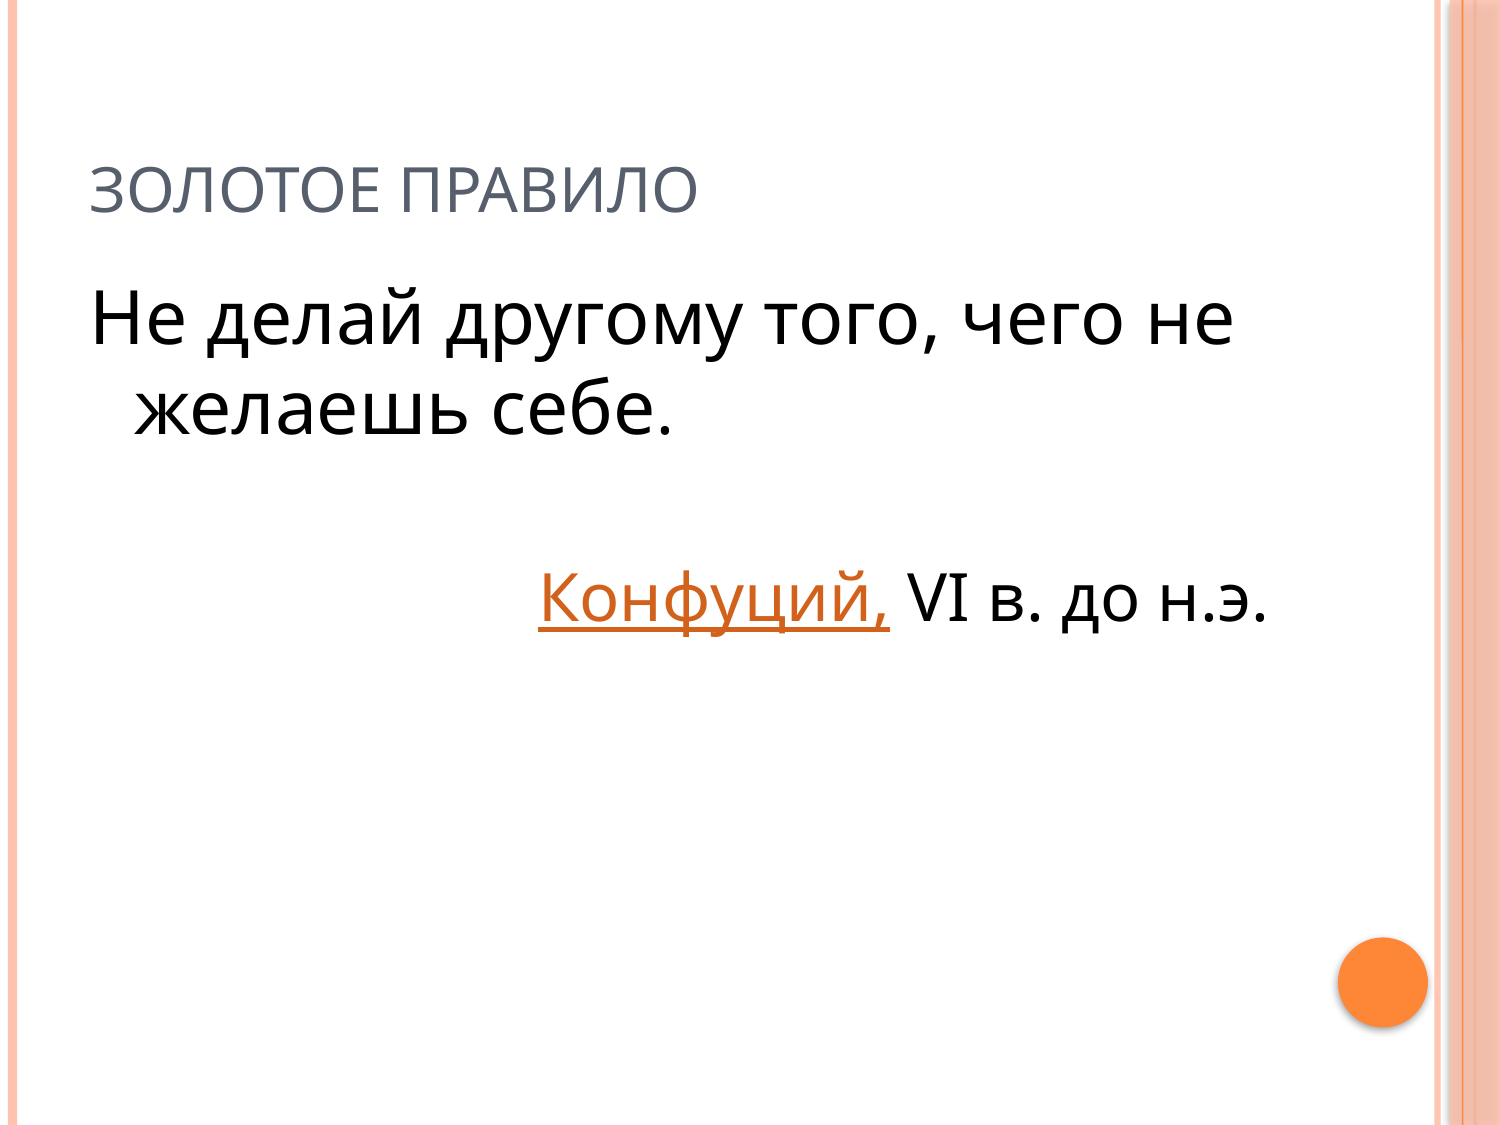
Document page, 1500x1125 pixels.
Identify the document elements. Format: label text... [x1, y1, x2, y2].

title Золотое правило [75, 45, 1300, 233]
list Не делай другому того, чего не желаешь себе. Конфуций, VI в. до н.э. [75, 262, 1300, 1062]
